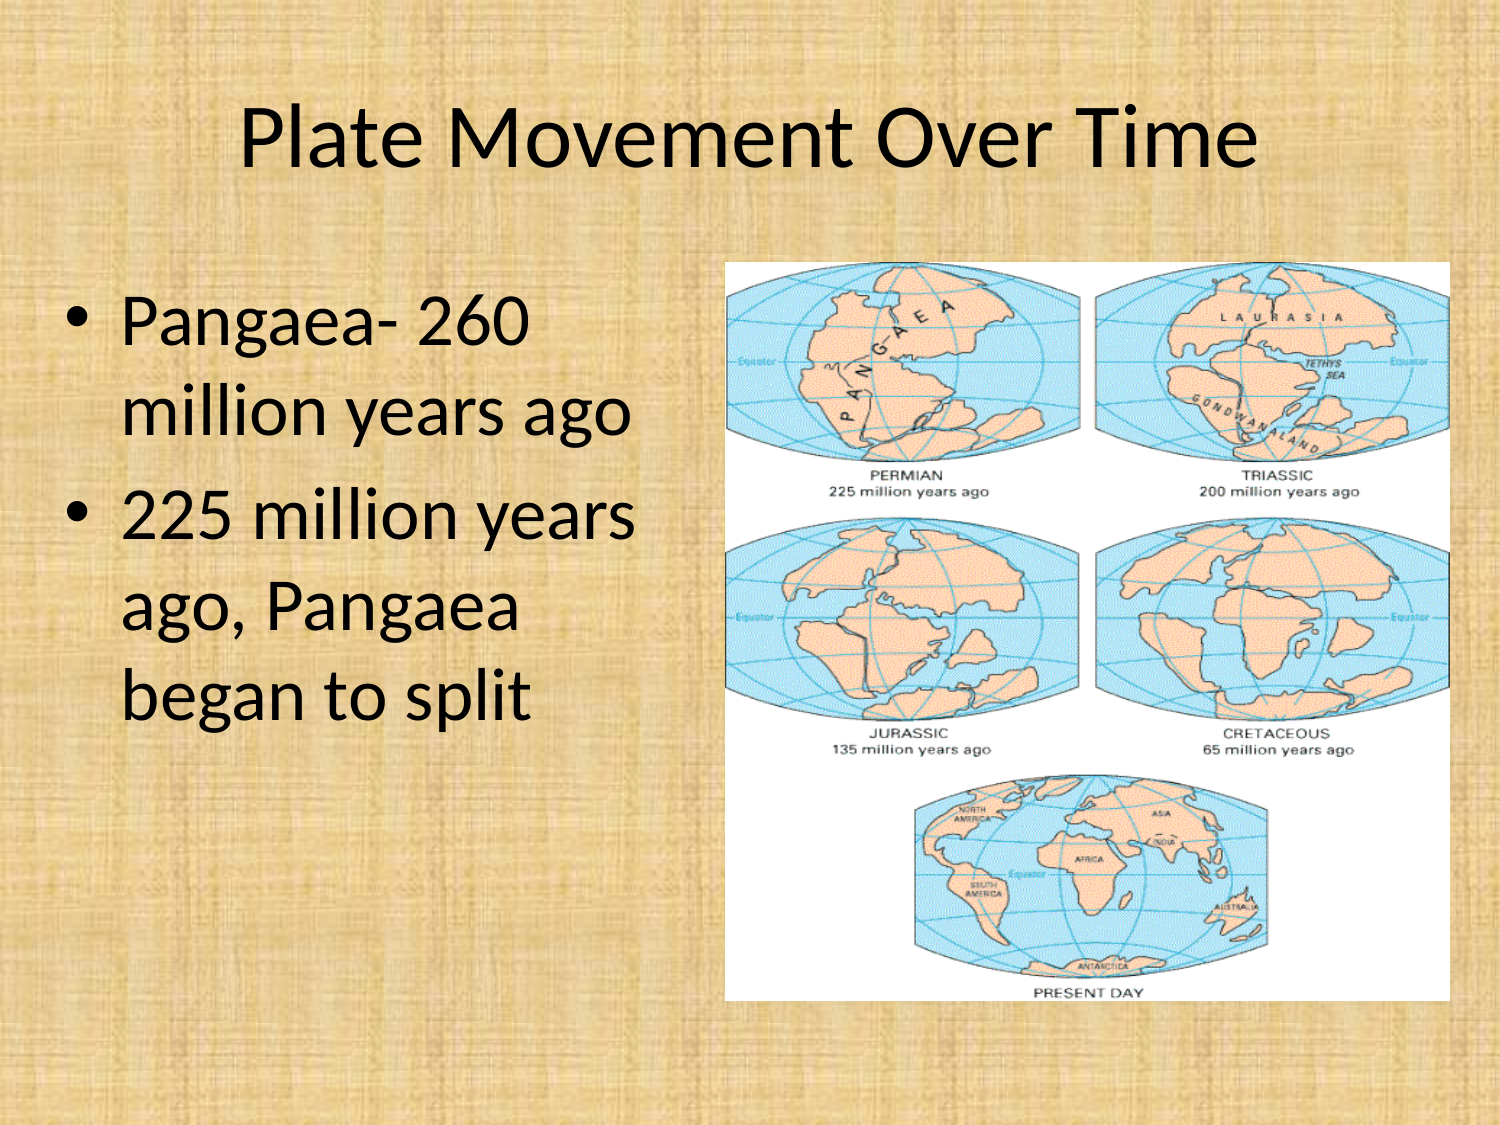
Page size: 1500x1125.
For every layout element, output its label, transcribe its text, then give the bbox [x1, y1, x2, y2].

picture [0, 0, 1500, 1125]
list Pangaea- 260 million years ago 225 million years ago, Pangaea began to split [49, 262, 722, 1001]
title Plate Movement Over Time [49, 37, 1451, 225]
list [724, 262, 1451, 1001]
